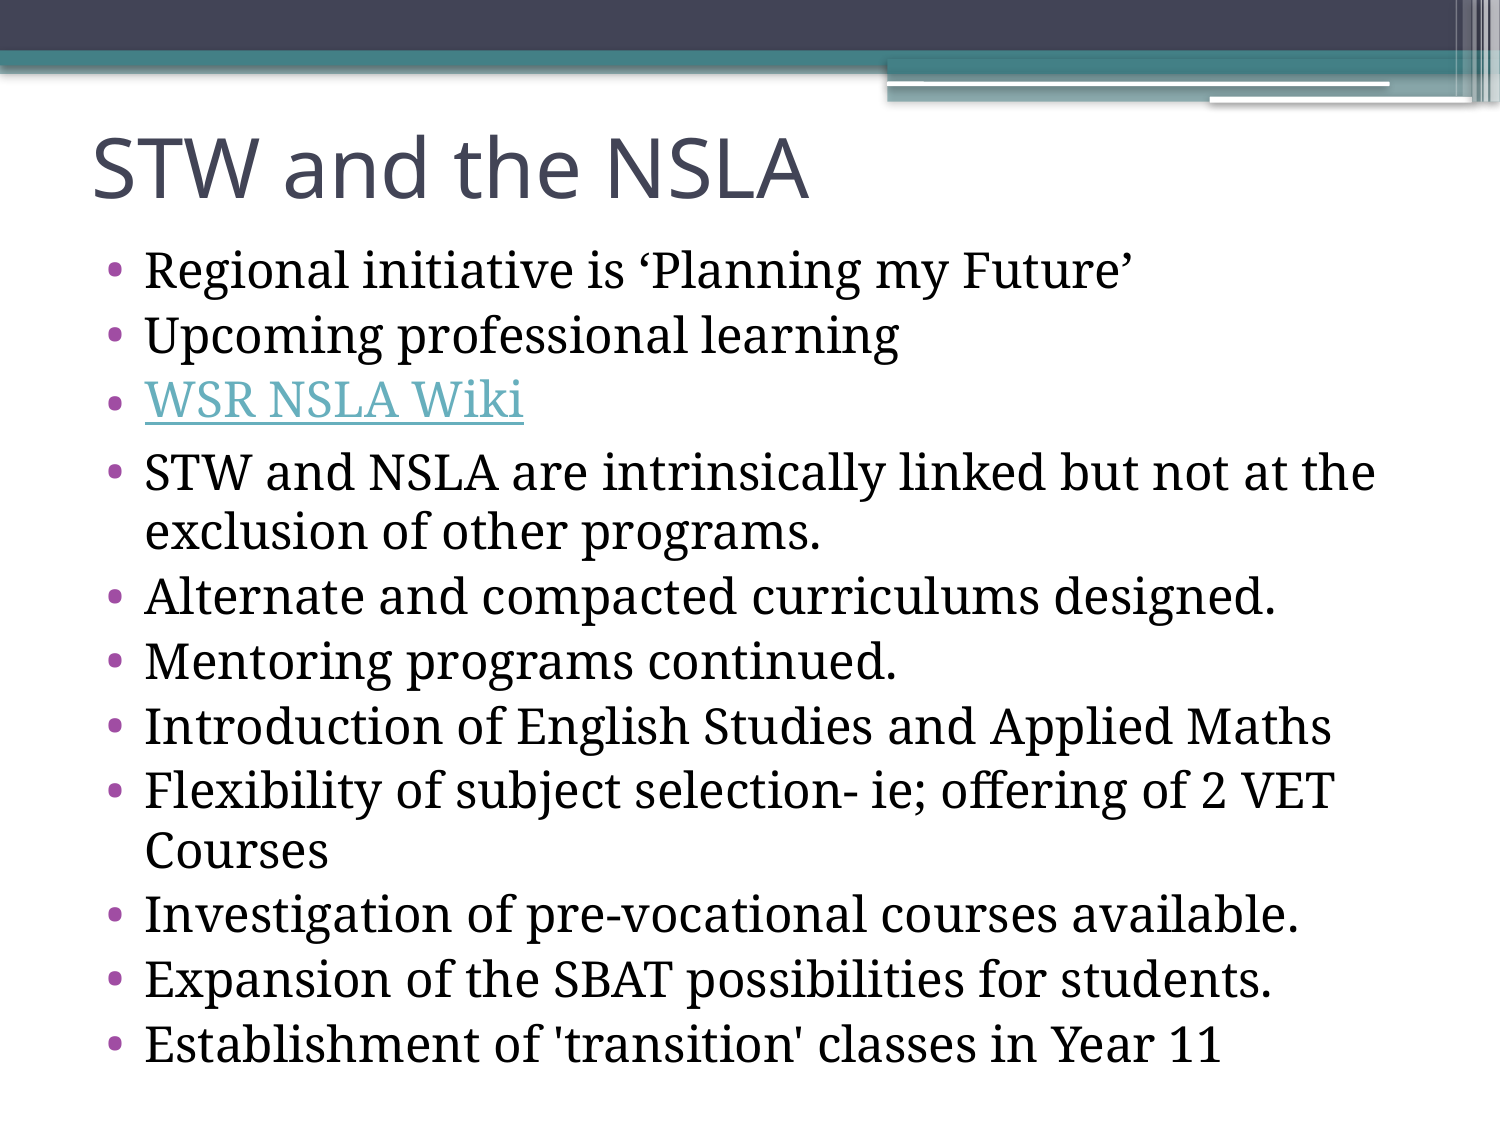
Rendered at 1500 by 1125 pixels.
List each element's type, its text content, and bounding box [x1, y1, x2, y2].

list Regional initiative is ‘Planning my Future’ Upcoming professional learning WSR NSLA Wiki STW and NSLA are intrinsically linked but not at the exclusion of other programs. Alternate and compacted curriculums designed. Mentoring programs continued. Introduction of English Studies and Applied Maths Flexibility of subject selection- ie; offering of 2 VET Courses Investigation of pre-vocational courses available. Expansion of the SBAT possibilities for students. Establishment of 'transition' classes in Year 11 [75, 231, 1425, 1094]
title STW and the NSLA [76, 78, 1427, 254]
